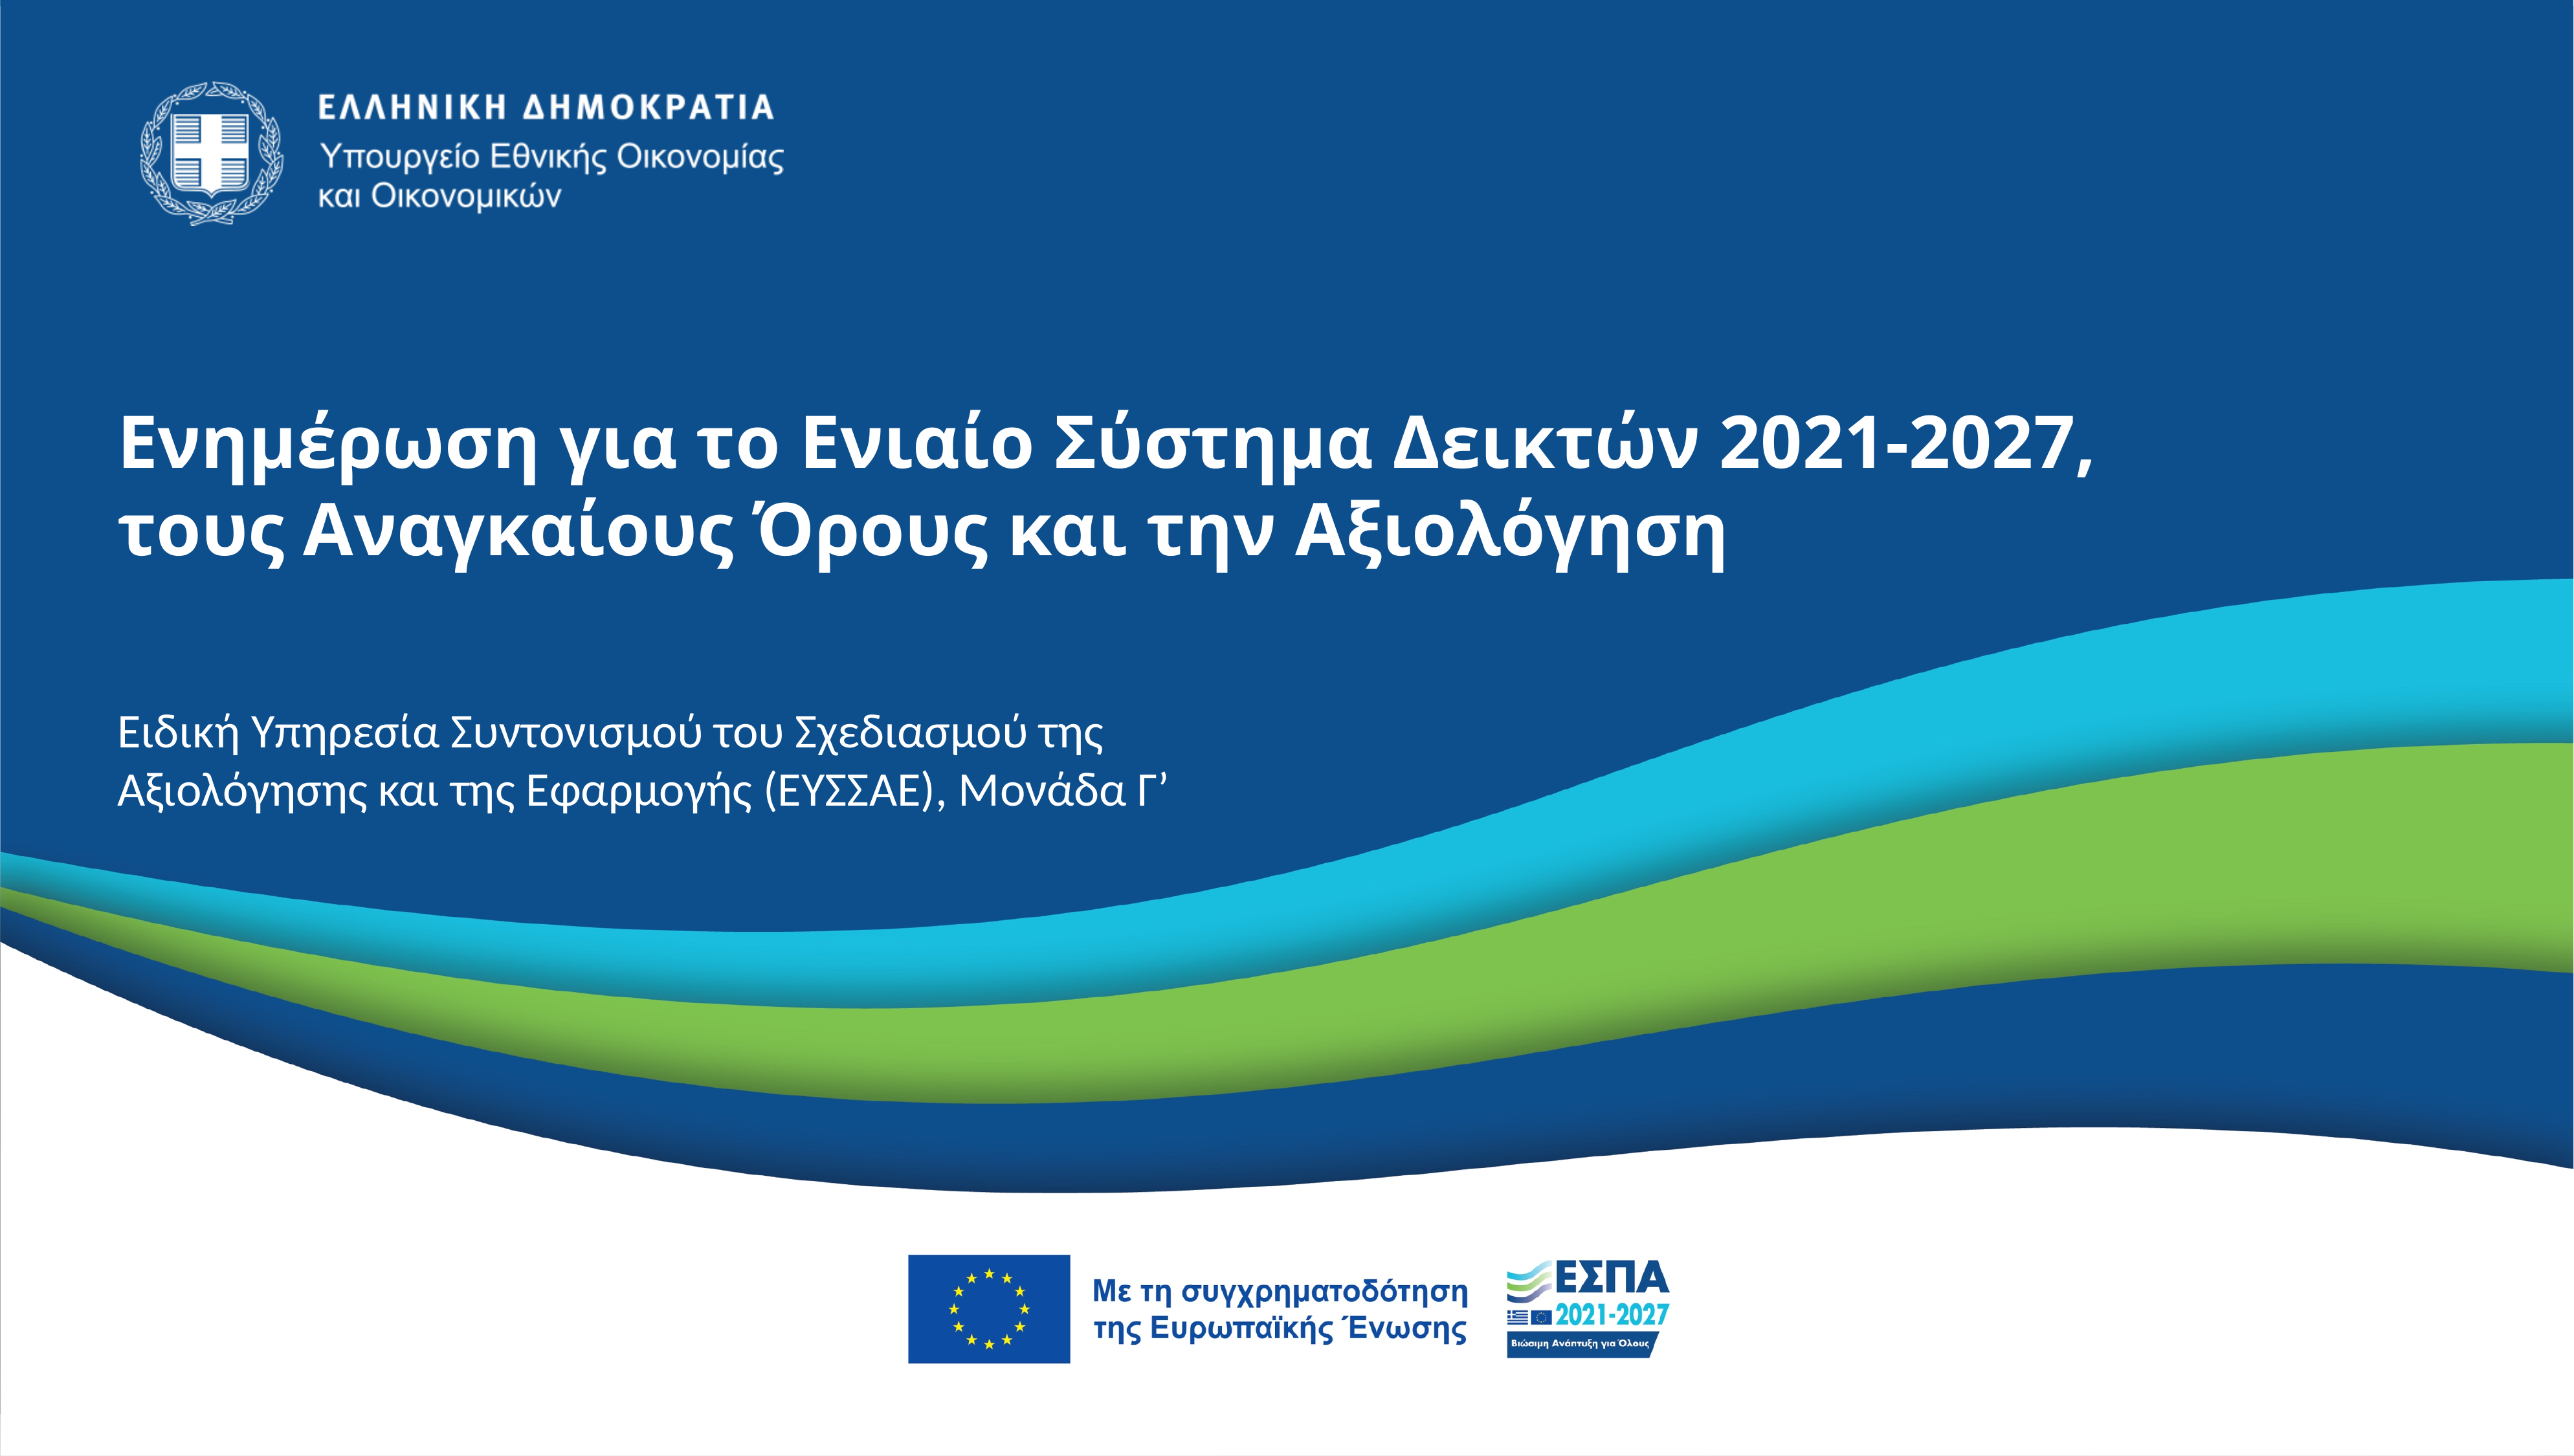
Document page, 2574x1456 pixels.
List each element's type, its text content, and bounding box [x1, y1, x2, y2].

picture [0, 0, 2574, 1456]
text_box Ενημέρωση για το Ενιαίο Σύστημα Δεικτών 2021-2027, τους Αναγκαίους Όρους και την Αξιολόγηση [107, 391, 2395, 575]
text_box Ειδική Υπηρεσία Συντονισμού του Σχεδιασμού της Αξιολόγησης και της Εφαρμογής (ΕΥΣΣΑΕ), Μονάδα Γ’ [107, 694, 1206, 821]
